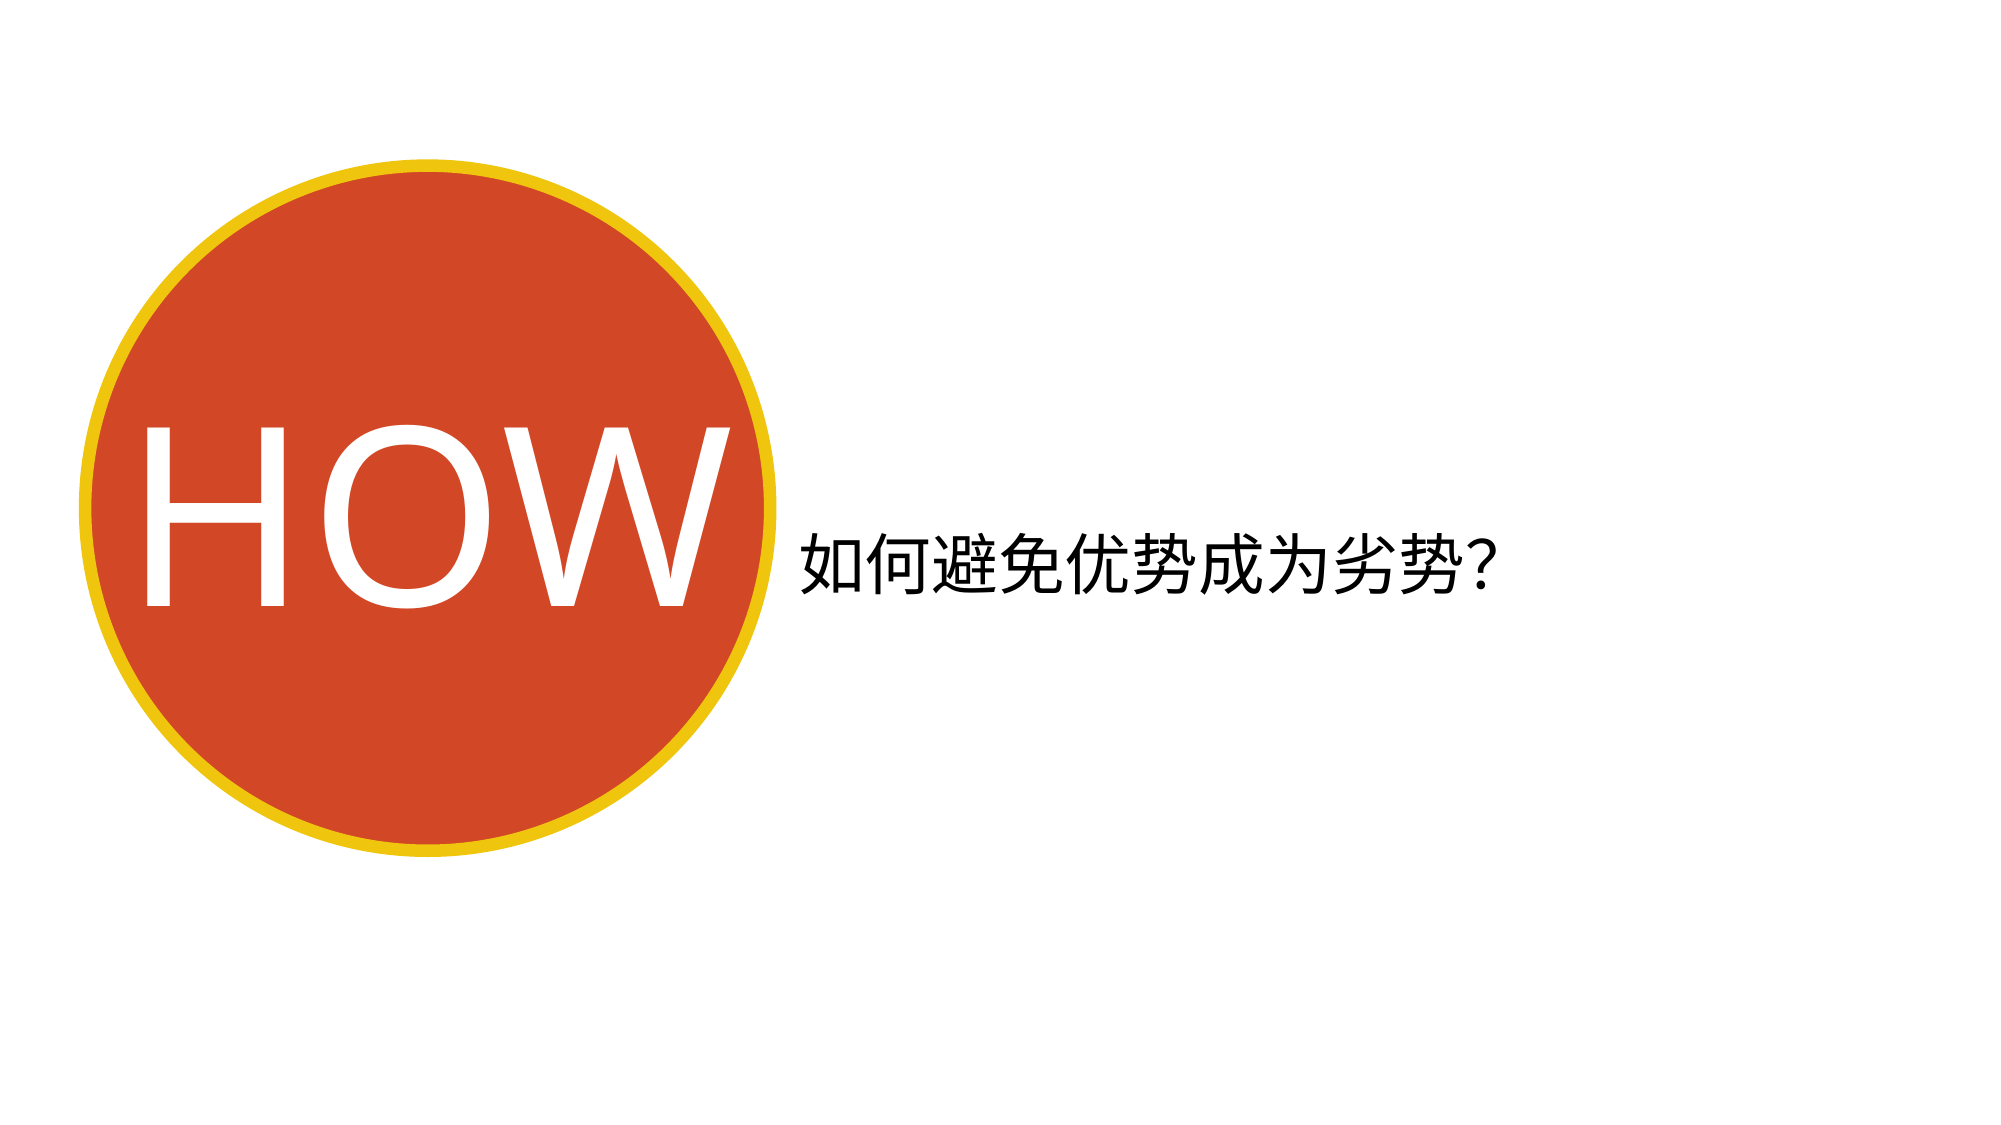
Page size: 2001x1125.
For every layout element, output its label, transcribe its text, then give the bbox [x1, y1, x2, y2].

text_box 如何避免优势成为劣势？ [783, 515, 1548, 611]
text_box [85, 165, 774, 851]
